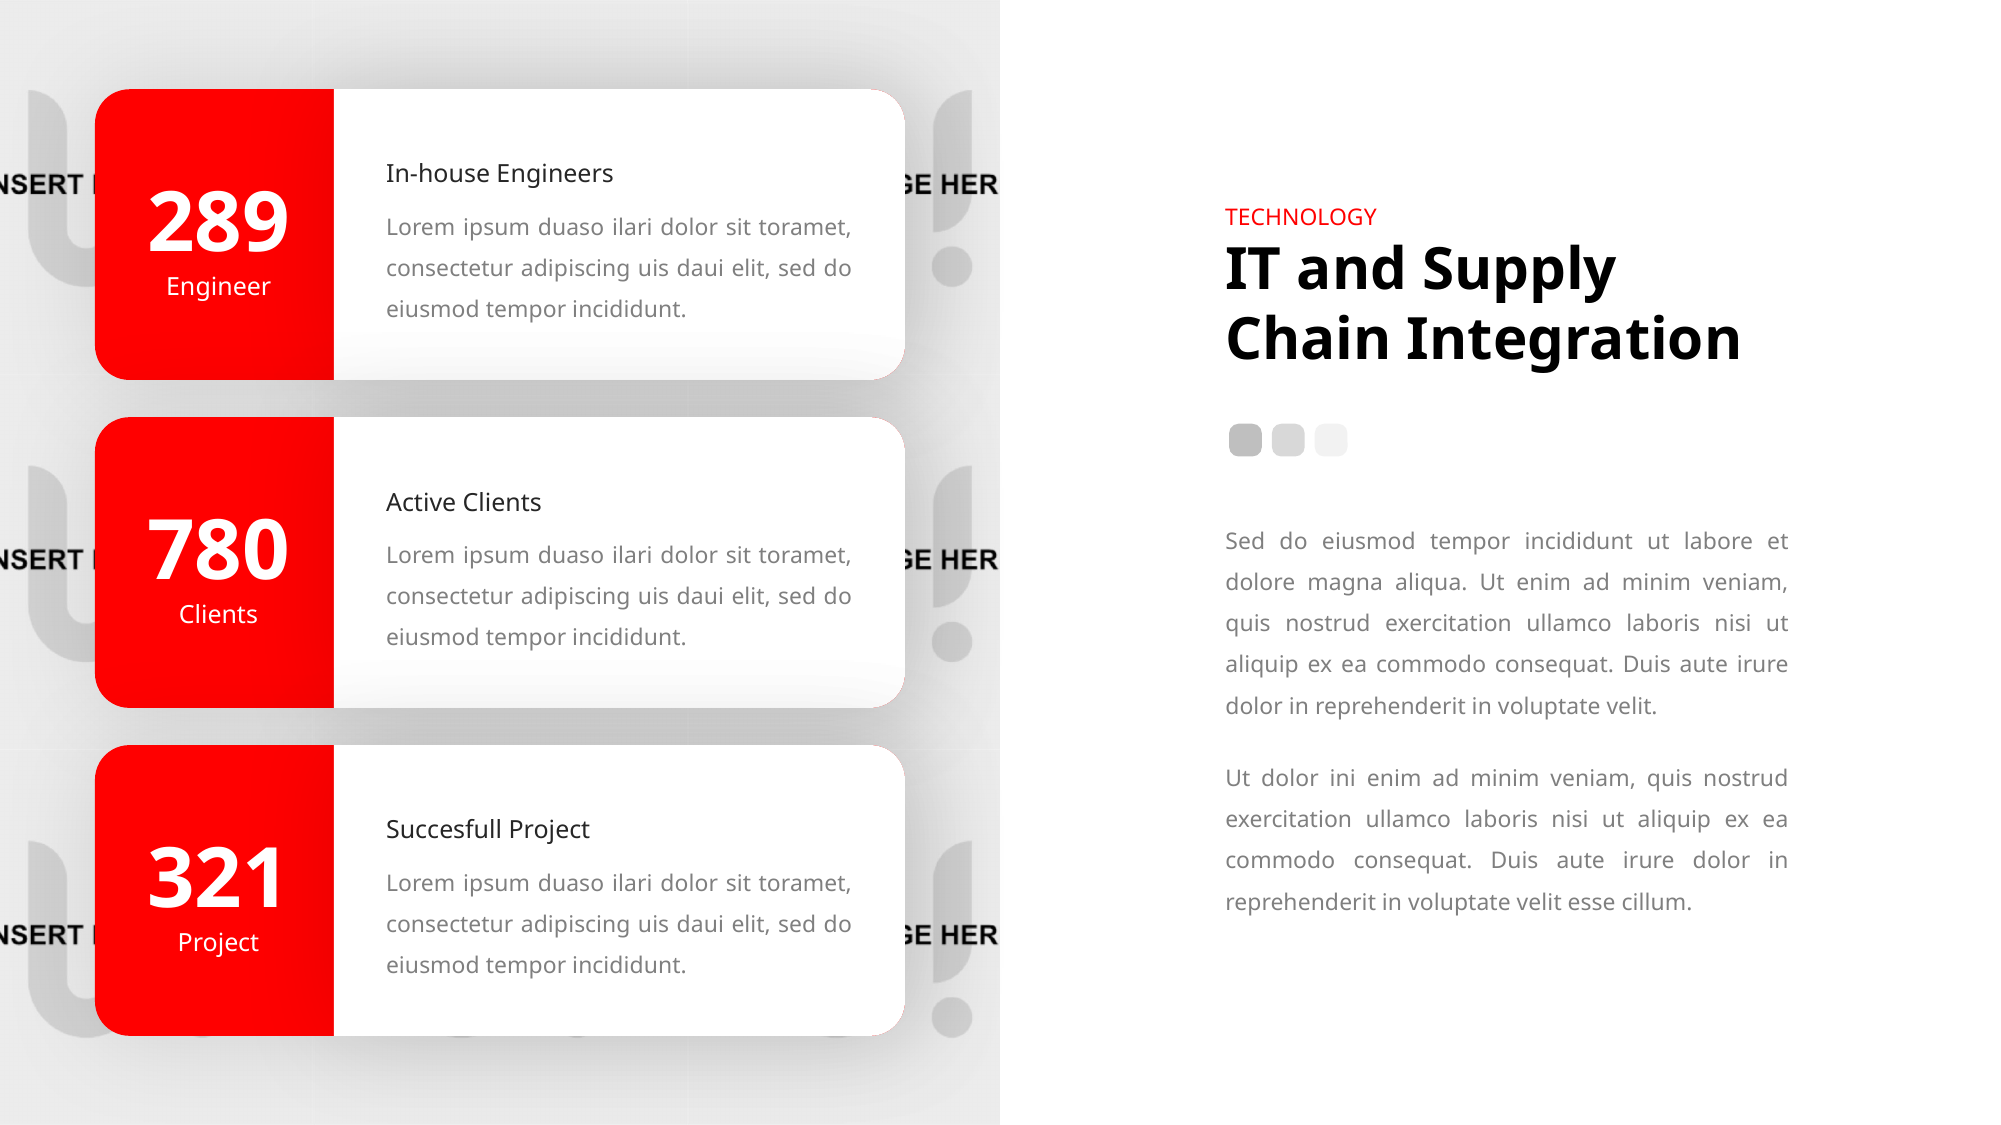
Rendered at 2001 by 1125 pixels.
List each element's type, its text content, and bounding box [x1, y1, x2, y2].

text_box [94, 88, 906, 1037]
text_box Ut dolor ini enim ad minim veniam, quis nostrud exercitation ullamco laboris nisi ut aliquip ex ea commodo consequat. Duis aute irure dolor in reprehenderit in voluptate velit esse cillum. [1210, 742, 1805, 923]
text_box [1209, 195, 1773, 457]
text_box Sed do eiusmod tempor incididunt ut labore et dolore magna aliqua. Ut enim ad minim veniam, quis nostrud exercitation ullamco laboris nisi ut aliquip ex ea commodo consequat. Duis aute irure dolor in reprehenderit in voluptate velit. [1210, 505, 1805, 727]
picture [0, 0, 1001, 1125]
